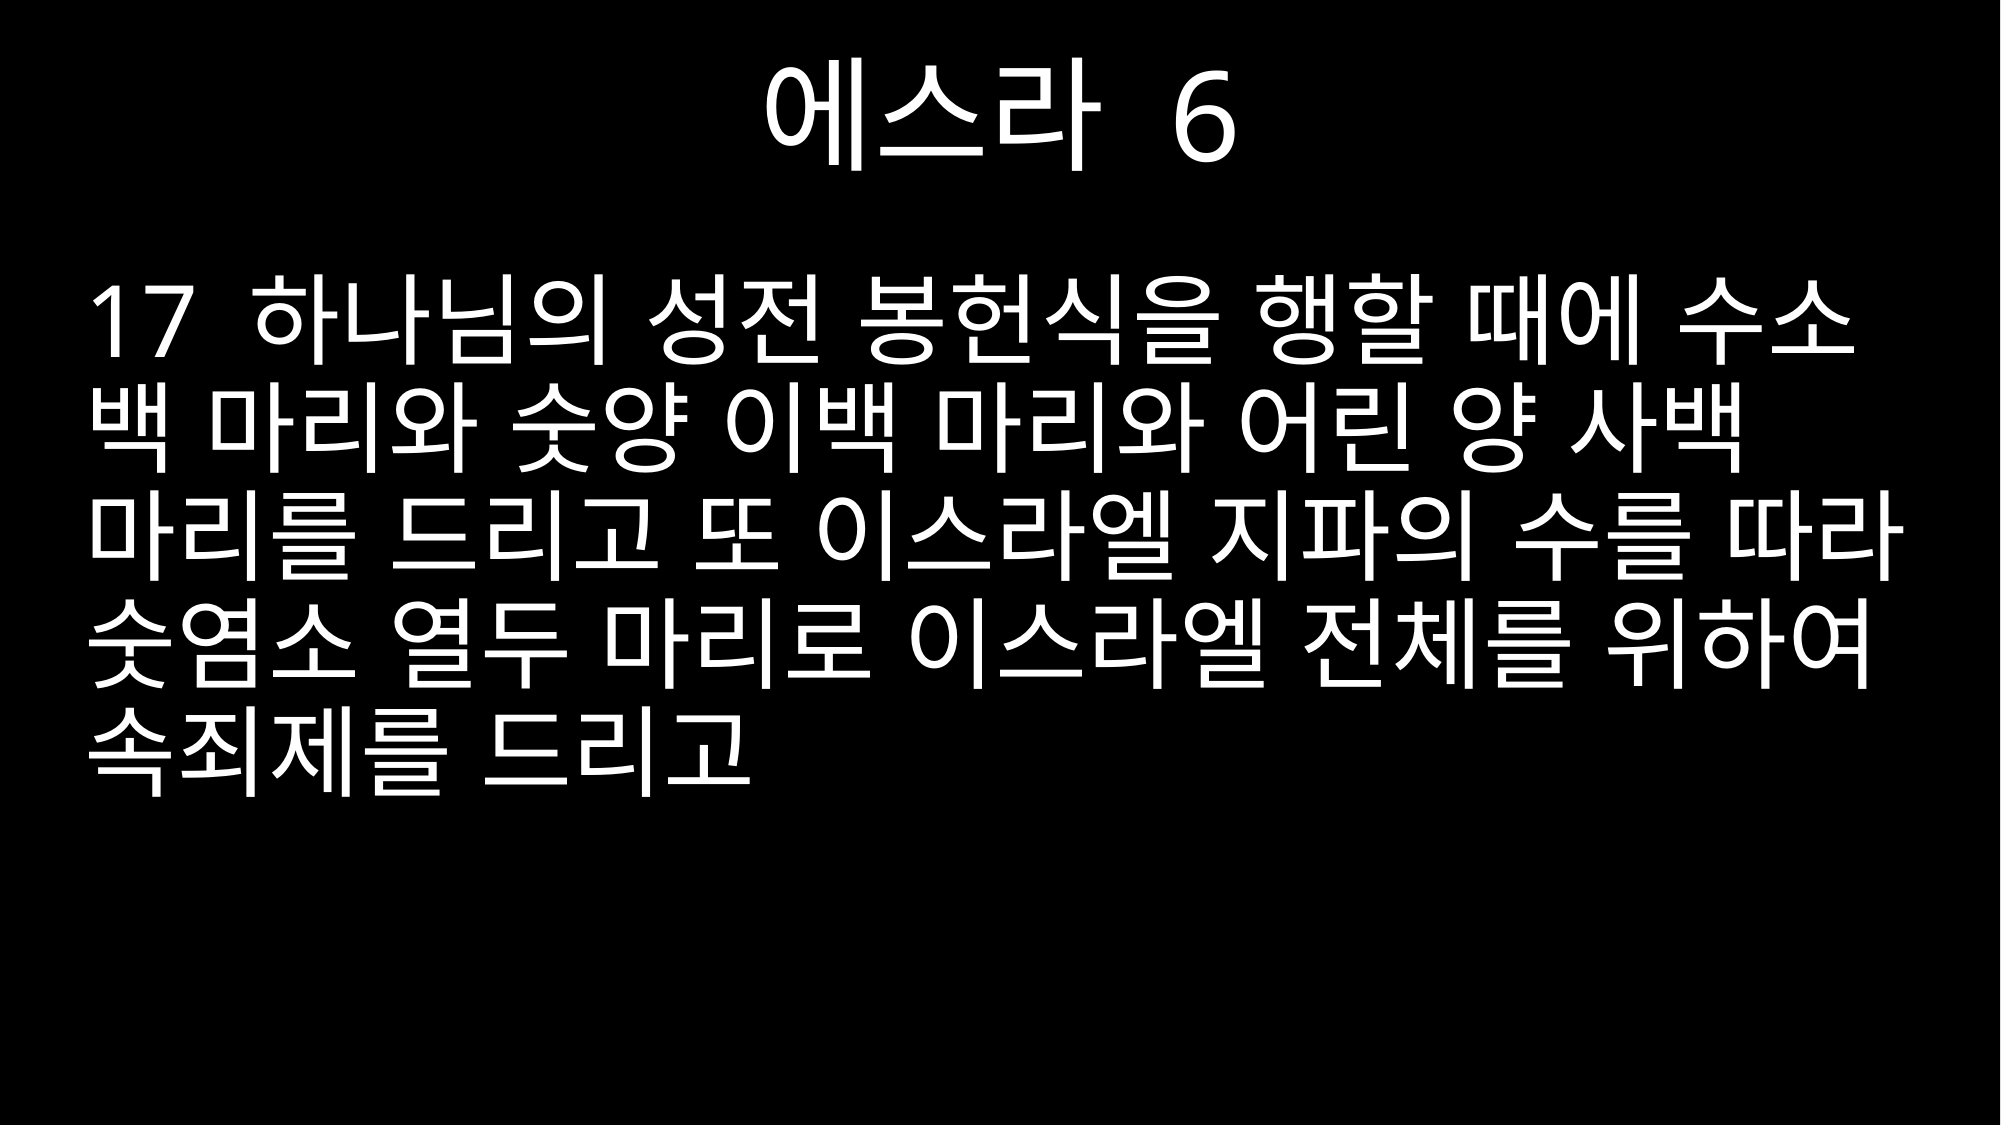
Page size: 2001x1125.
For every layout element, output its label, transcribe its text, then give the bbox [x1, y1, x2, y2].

list 17 하나님의 성전 봉헌식을 행할 때에 수소 백 마리와 숫양 이백 마리와 어린 양 사백 마리를 드리고 또 이스라엘 지파의 수를 따라 숫염소 열두 마리로 이스라엘 전체를 위하여 속죄제를 드리고 [69, 263, 1953, 423]
footer 에스라 6 [0, 32, 2000, 192]
picture [0, 0, 2001, 1125]
